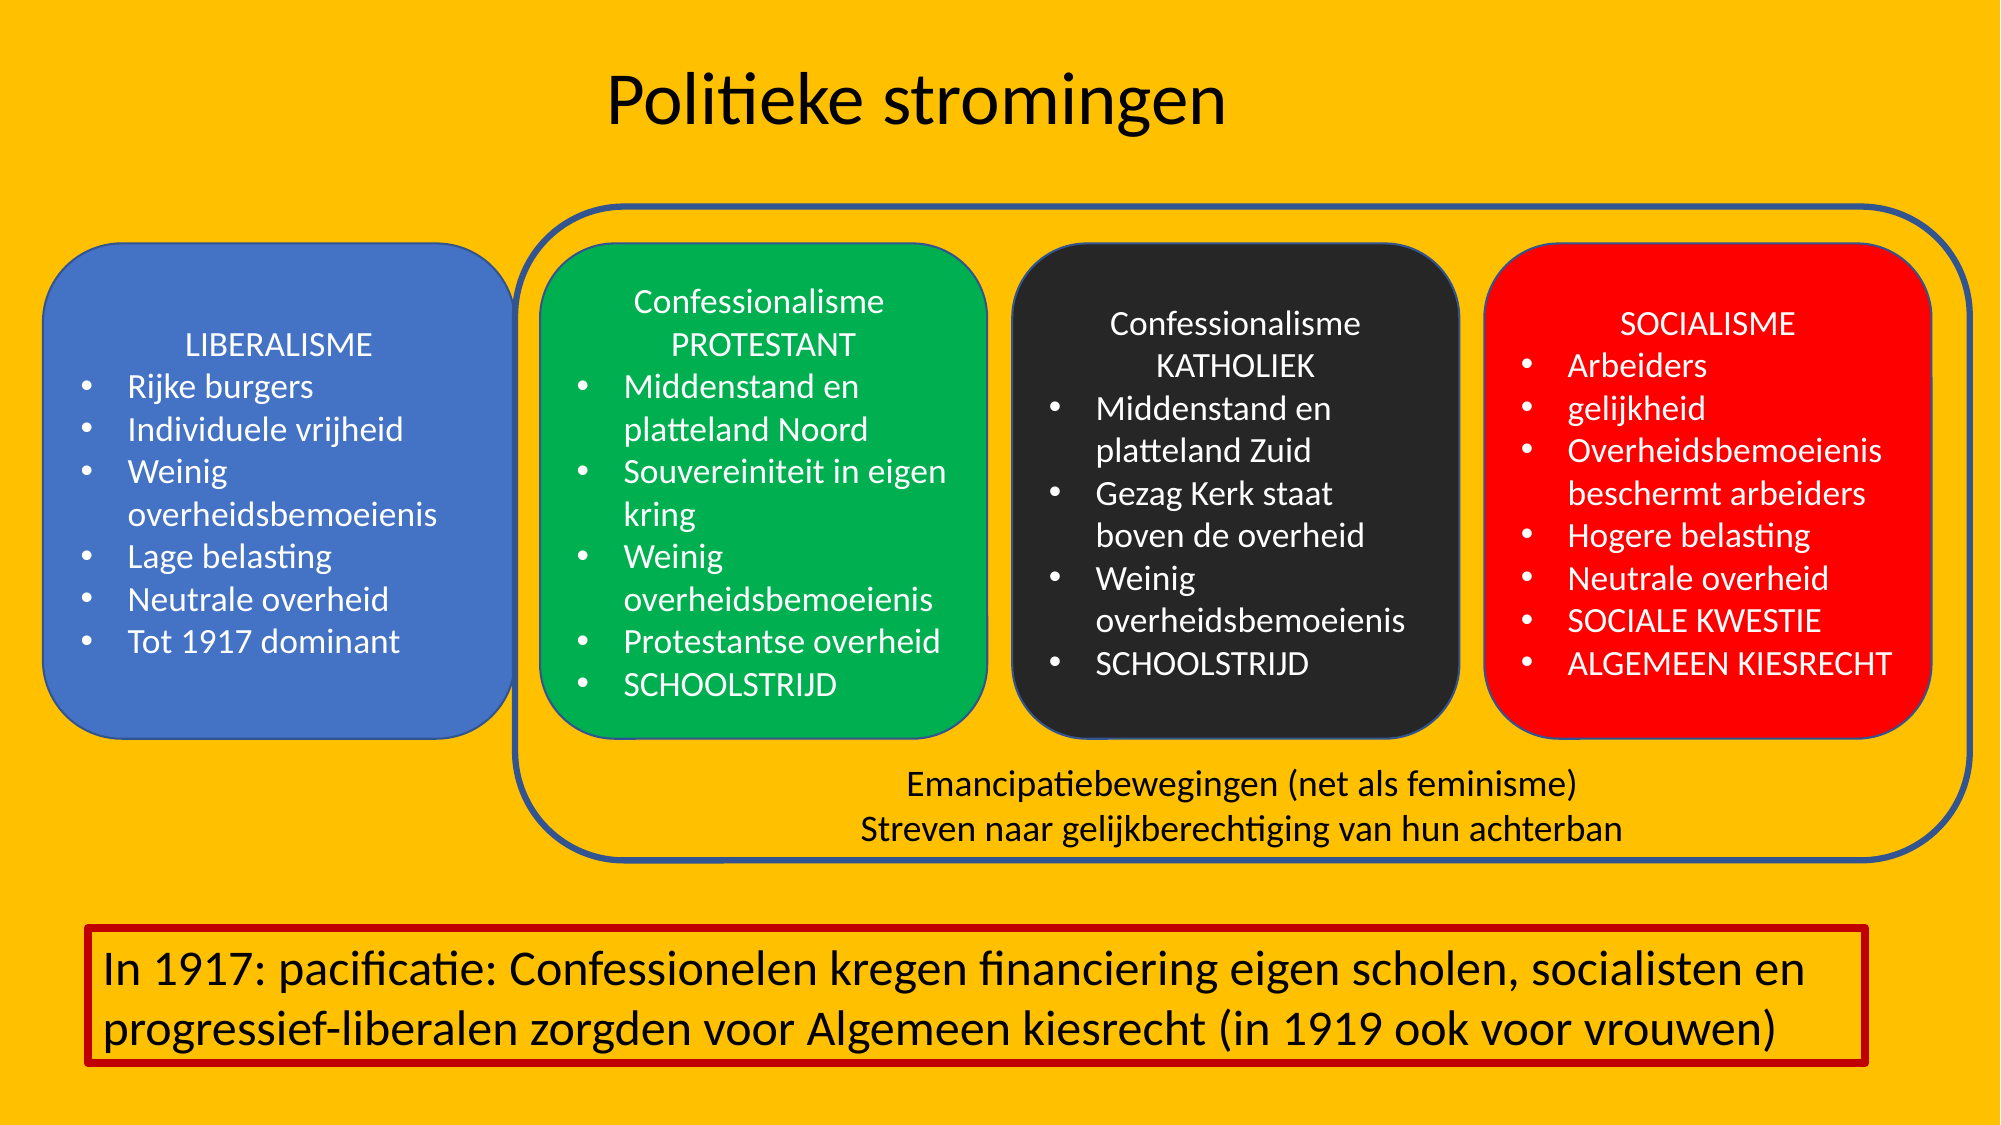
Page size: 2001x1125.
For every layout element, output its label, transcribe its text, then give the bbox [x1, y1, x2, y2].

text_box In 1917: pacificatie: Confessionelen kregen financiering eigen scholen, socialisten en progressief-liberalen zorgden voor Algemeen kiesrecht (in 1919 ook voor vrouwen) [87, 928, 1866, 1063]
text_box Emancipatiebewegingen (net als feminisme) Streven naar gelijkberechtiging van hun achterban [514, 205, 1971, 862]
text_box LIBERALISME Rijke burgers Individuele vrijheid Weinig overheidsbemoeienis Lage belasting Neutrale overheid Tot 1917 dominant [41, 242, 514, 740]
text_box Politieke stromingen [591, 42, 1478, 148]
